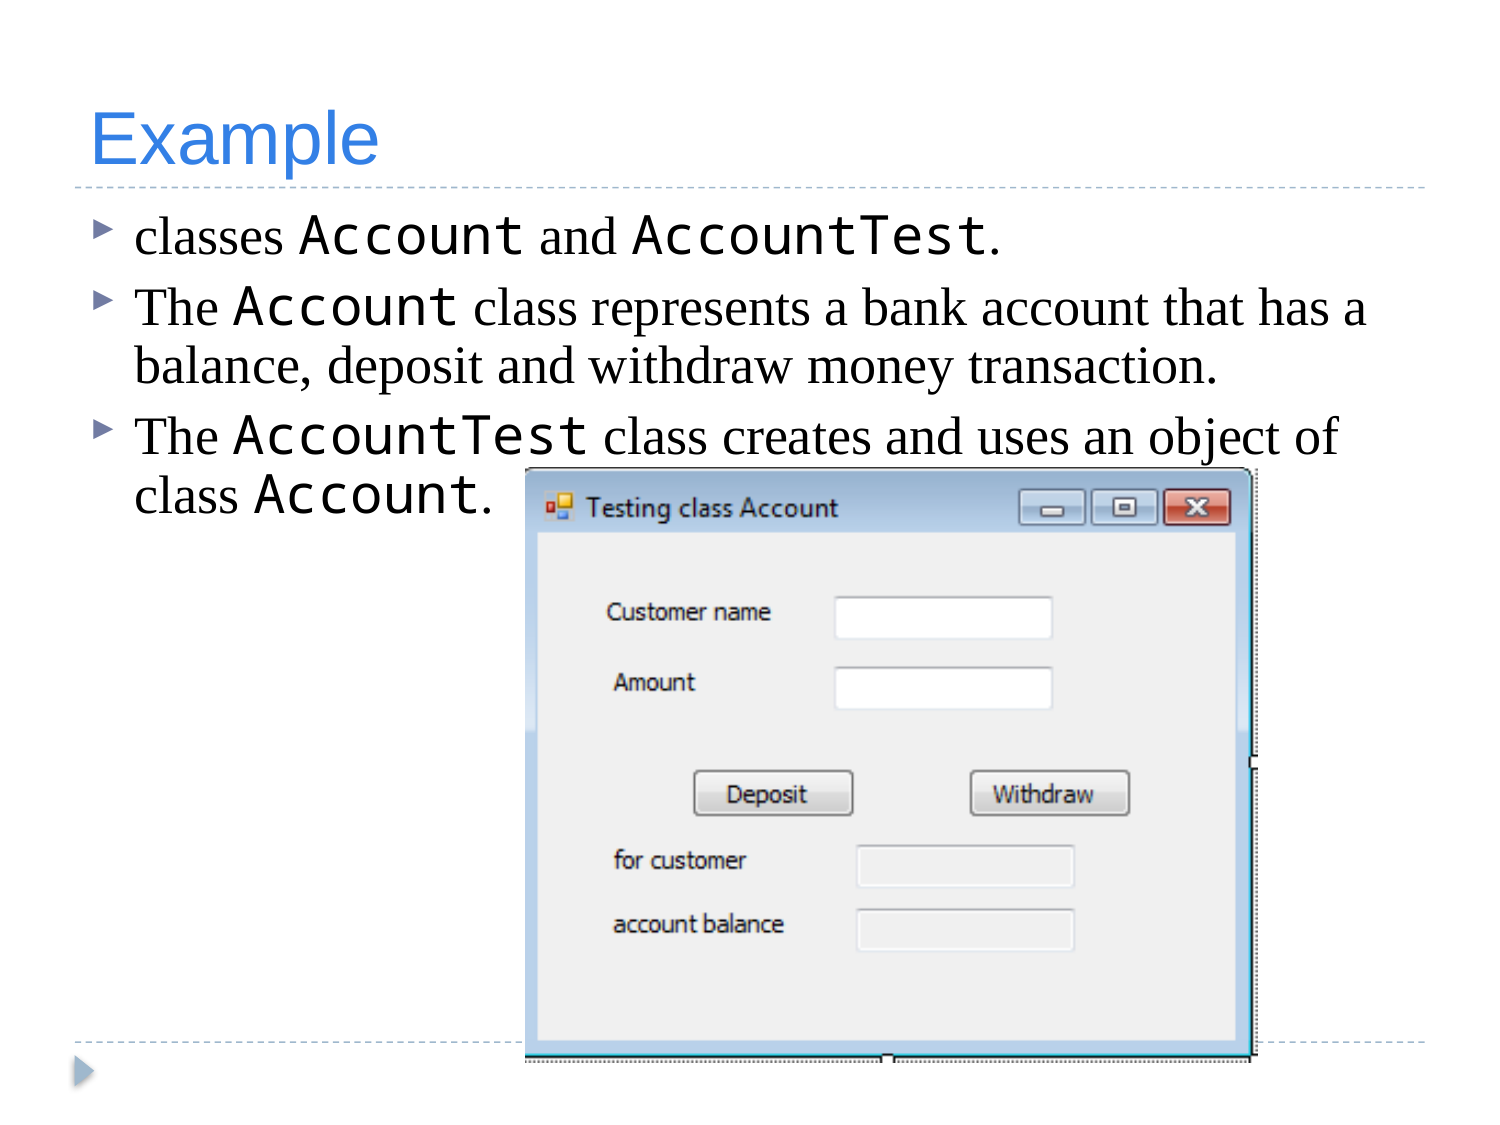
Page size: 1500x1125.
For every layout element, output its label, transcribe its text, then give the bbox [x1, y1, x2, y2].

footer [475, 1042, 1051, 1103]
list classes Account and AccountTest. The Account class represents a bank account that has a balance, deposit and withdraw money transaction. The AccountTest class creates and uses an object of class Account. [75, 200, 1425, 1006]
title Example [75, 24, 1425, 188]
picture [525, 467, 1259, 1063]
